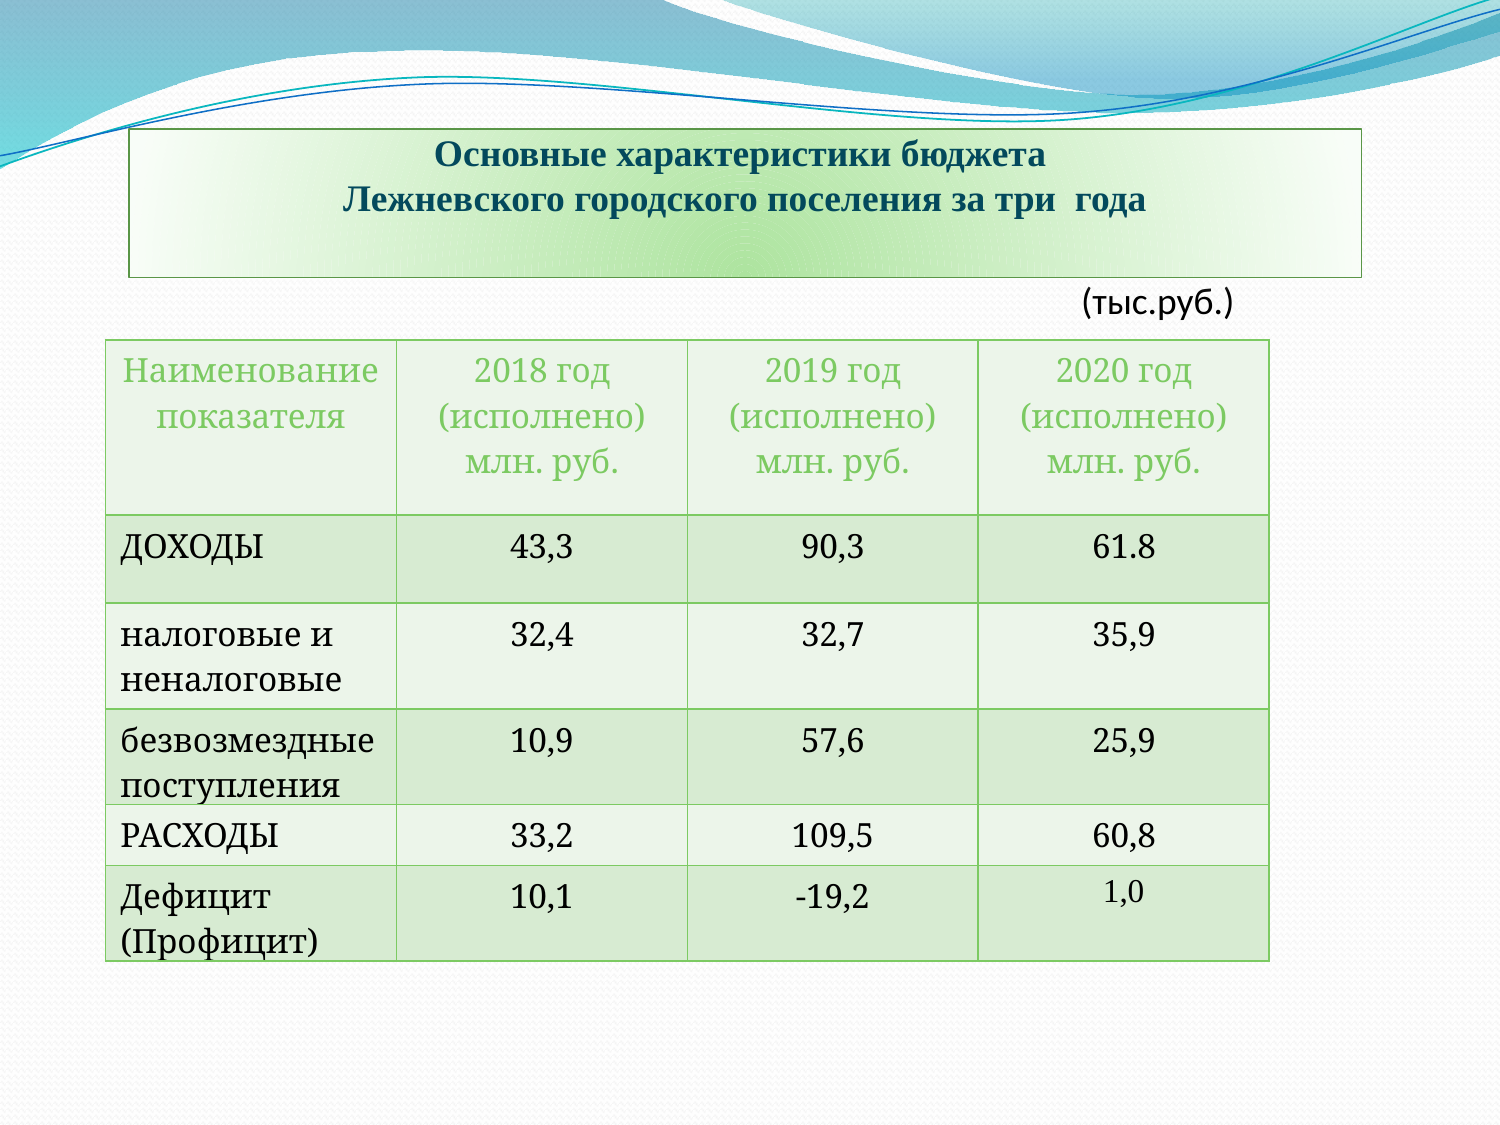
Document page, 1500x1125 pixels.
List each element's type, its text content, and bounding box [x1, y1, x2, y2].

table_cell 35,9 [979, 604, 1268, 708]
table_cell 57,6 [688, 710, 977, 804]
table_cell Дефицит (Профицит) [106, 866, 396, 960]
table_cell безвозмездные поступления [106, 710, 396, 804]
table_cell 61.8 [979, 516, 1268, 602]
table_cell -19,2 [688, 866, 977, 960]
table_header 2020 год (исполнено) млн. руб. [979, 341, 1268, 514]
table_cell 1,0 [979, 866, 1268, 960]
table_header 2018 год (исполнено) млн. руб. [397, 341, 687, 514]
table_header 2019 год (исполнено) млн. руб. [688, 341, 977, 514]
table_cell 109,5 [688, 805, 977, 865]
table_cell РАСХОДЫ [106, 805, 396, 865]
table_header Наименование показателя [106, 341, 396, 514]
table_cell 90,3 [688, 516, 977, 602]
table_cell 10,1 [397, 866, 687, 960]
text_box Основные характеристики бюджета Лежневского городского поселения за три года [128, 128, 1362, 278]
table_cell 43,3 [397, 516, 687, 602]
table_cell налоговые и неналоговые [106, 604, 396, 708]
table_cell 33,2 [397, 805, 687, 865]
table_cell 32,4 [397, 604, 687, 708]
table_cell 32,7 [688, 604, 977, 708]
table_cell 60,8 [979, 805, 1268, 865]
text_box (тыс.руб.) [1066, 291, 1338, 330]
table_cell ДОХОДЫ [106, 516, 396, 602]
table_cell 10,9 [397, 710, 687, 804]
table_cell 25,9 [979, 710, 1268, 804]
